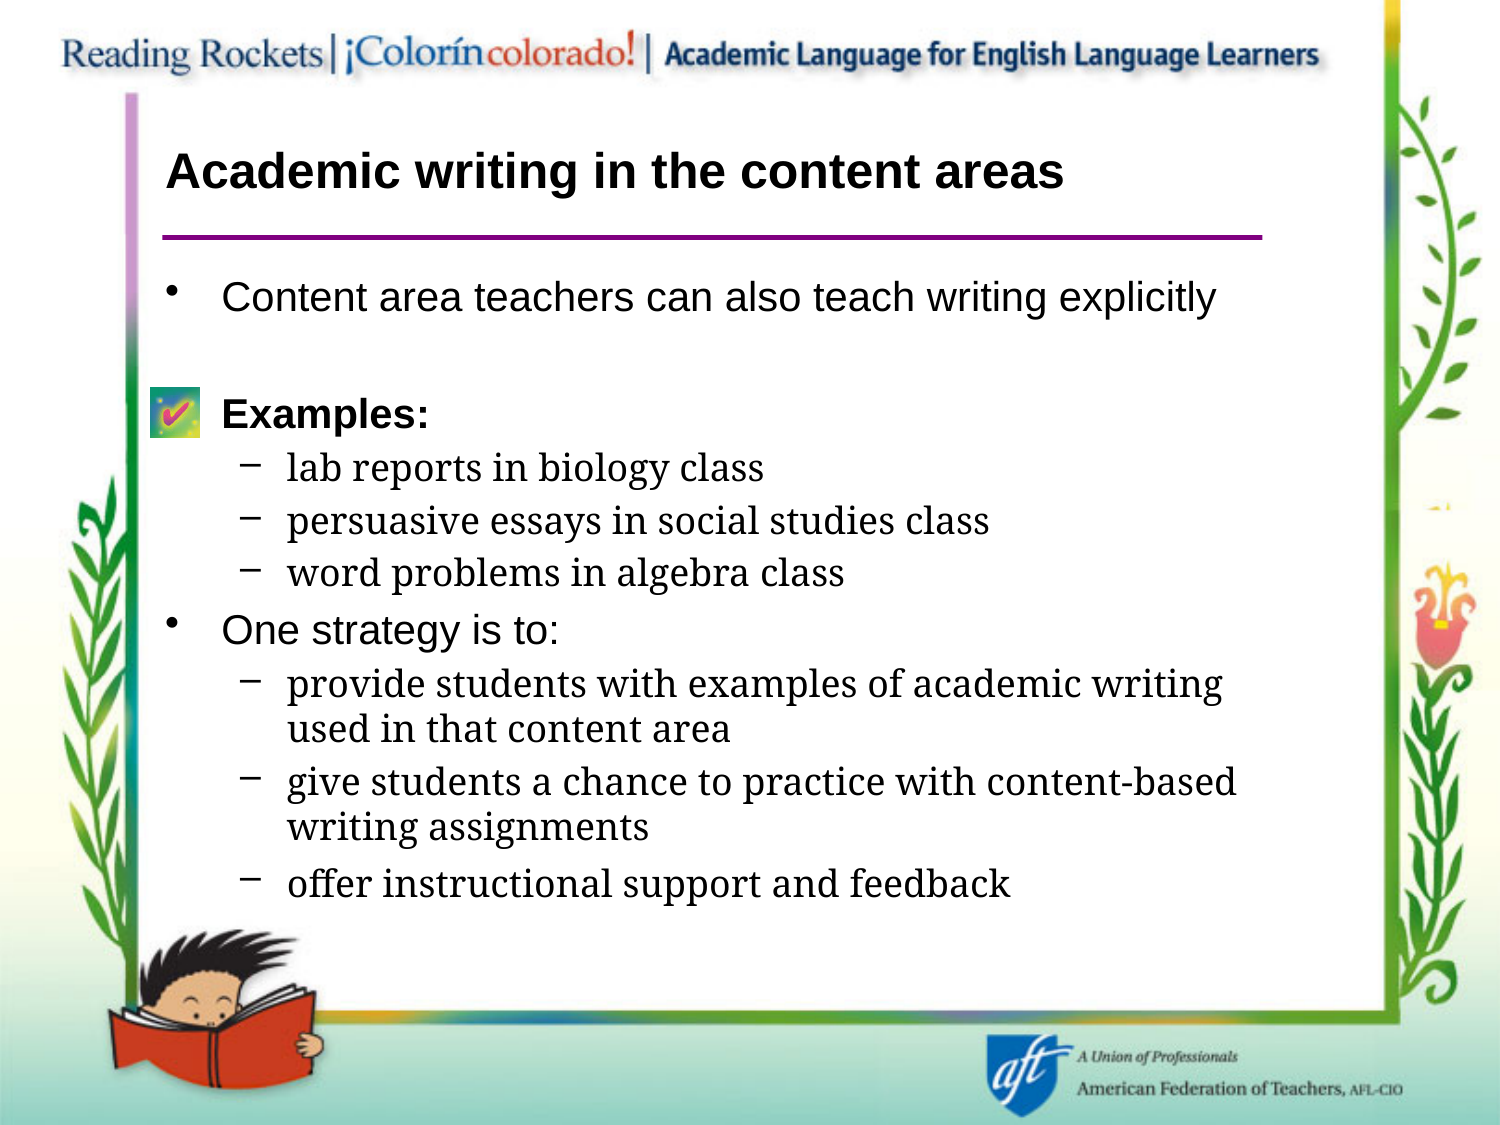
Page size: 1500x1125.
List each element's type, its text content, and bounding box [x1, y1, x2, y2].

list Content area teachers can also teach writing explicitly Examples: lab reports in biology class persuasive essays in social studies class word problems in algebra class One strategy is to: provide students with examples of academic writing used in that content area give students a chance to practice with content-based writing assignments offer instructional support and feedback [149, 262, 1328, 1006]
title Academic writing in the content areas [149, 74, 1376, 263]
picture [0, 0, 1500, 1125]
